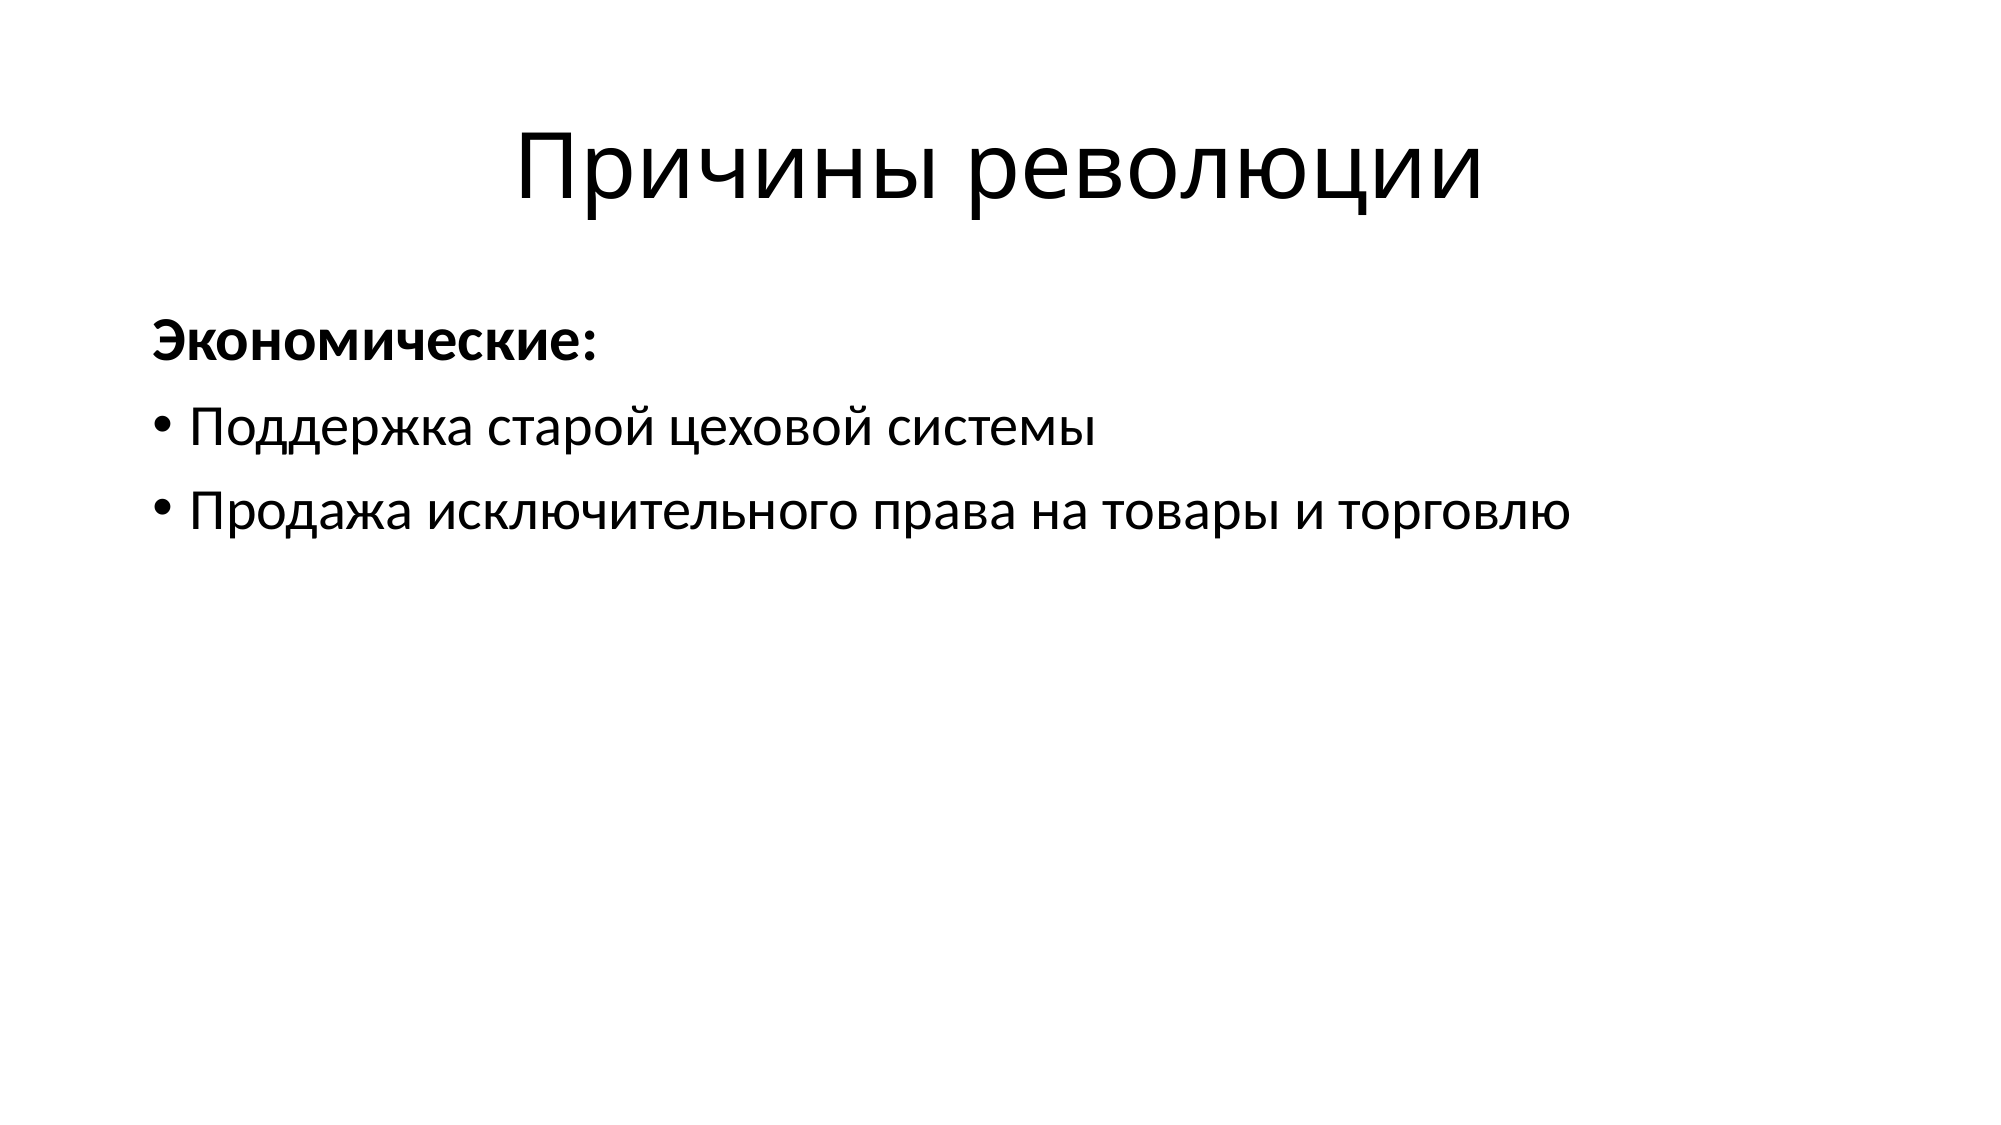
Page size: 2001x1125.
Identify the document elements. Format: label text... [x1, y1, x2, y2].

list Экономические: Поддержка старой цеховой системы Продажа исключительного права на товары и торговлю [137, 299, 1863, 1014]
title Причины революции [137, 59, 1863, 278]
